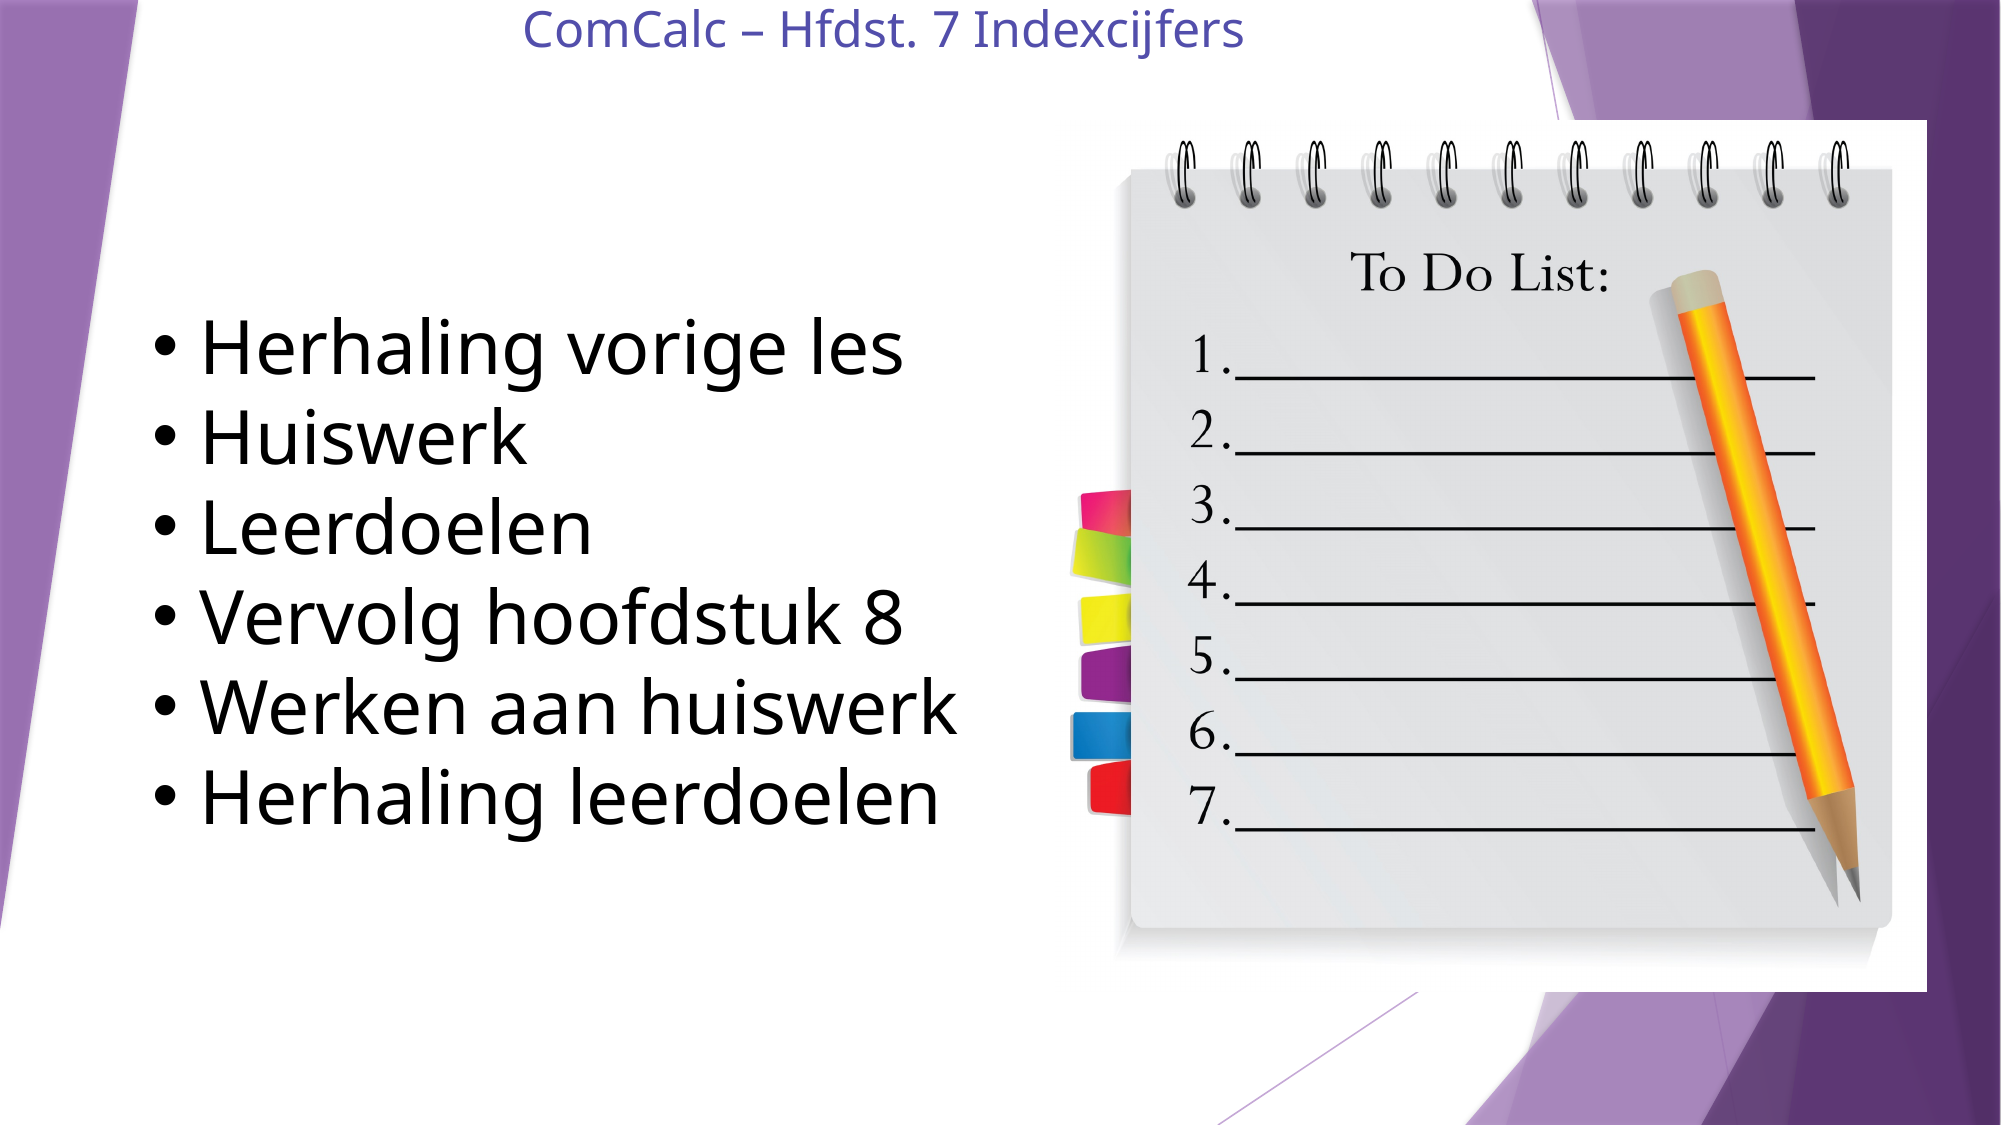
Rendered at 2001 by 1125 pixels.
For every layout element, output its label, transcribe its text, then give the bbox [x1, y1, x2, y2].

text_box Herhaling vorige les Huiswerk Leerdoelen Vervolg hoofdstuk 8 Werken aan huiswerk Herhaling leerdoelen [136, 290, 1049, 848]
text_box ComCalc – Hfdst. 7 Indexcijfers [0, 0, 1769, 66]
picture [1054, 119, 1927, 992]
